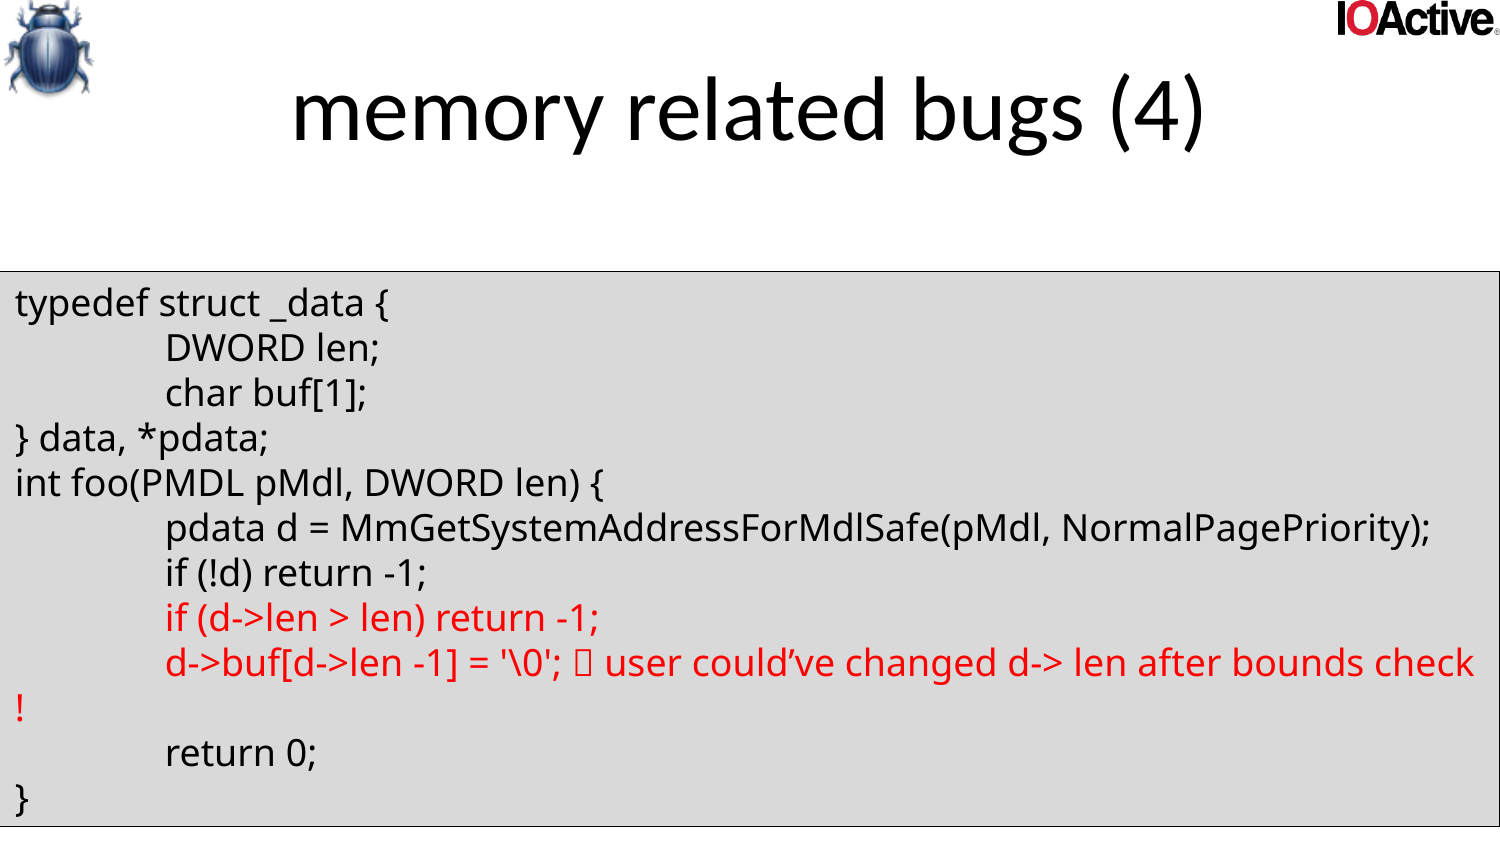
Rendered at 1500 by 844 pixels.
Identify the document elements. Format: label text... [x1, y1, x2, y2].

title memory related bugs (4) [75, 33, 1425, 175]
picture [0, 0, 101, 101]
text_box typedef struct _data { DWORD len; char buf[1]; } data, *pdata; int foo(PMDL pMdl, DWORD len) { pdata d = MmGetSystemAddressForMdlSafe(pMdl, NormalPagePriority); if (!d) return -1; if (d->len > len) return -1; d->buf[d->len -1] = '\0';  user could’ve changed d-> len after bounds check ! return 0; } [0, 271, 1500, 827]
picture [1337, 0, 1500, 36]
